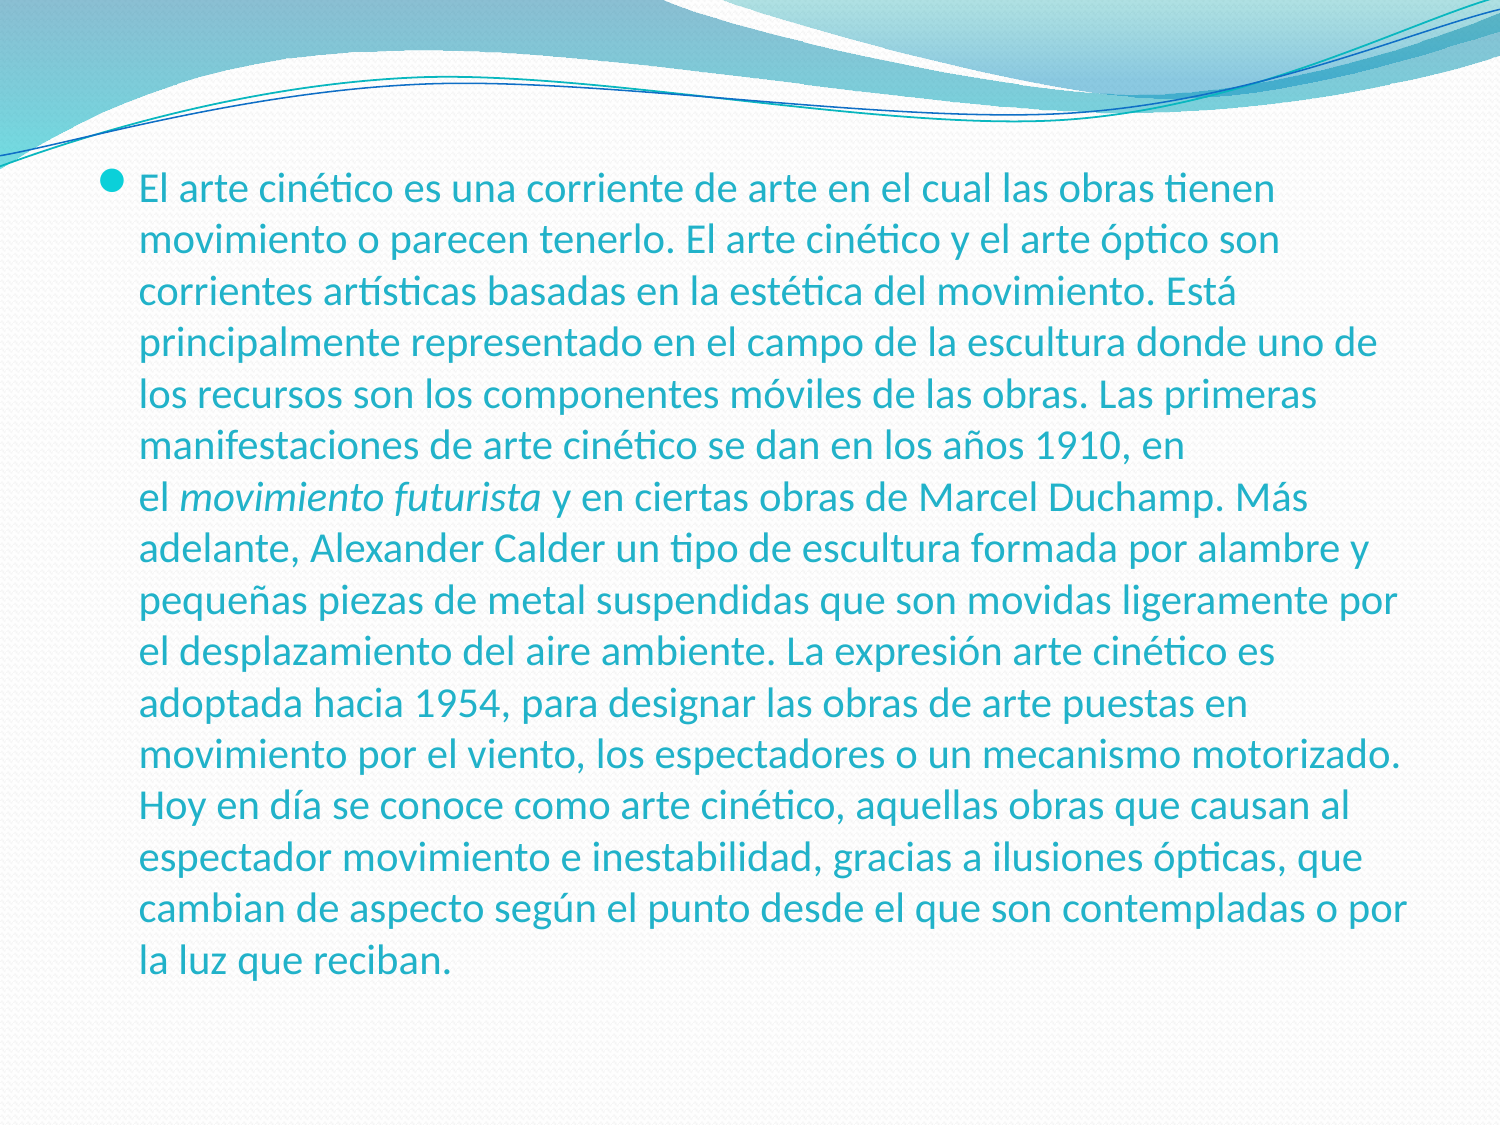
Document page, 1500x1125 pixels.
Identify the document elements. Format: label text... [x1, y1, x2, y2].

list El arte cinético es una corriente de arte en el cual las obras tienen movimiento o parecen tenerlo. El arte cinético y el arte óptico son corrientes artísticas basadas en la estética del movimiento. Está principalmente representado en el campo de la escultura donde uno de los recursos son los componentes móviles de las obras. Las primeras manifestaciones de arte cinético se dan en los años 1910, en el movimiento futurista y en ciertas obras de Marcel Duchamp. Más adelante, Alexander Calder un tipo de escultura formada por alambre y pequeñas piezas de metal suspendidas que son movidas ligeramente por el desplazamiento del aire ambiente. La expresión arte cinético es adoptada hacia 1954, para designar las obras de arte puestas en movimiento por el viento, los espectadores o un mecanismo motorizado. Hoy en día se conoce como arte cinético, aquellas obras que causan al espectador movimiento e inestabilidad, gracias a ilusiones ópticas, que cambian de aspecto según el punto desde el que son contempladas o por la luz que reciban. [82, 152, 1432, 1025]
